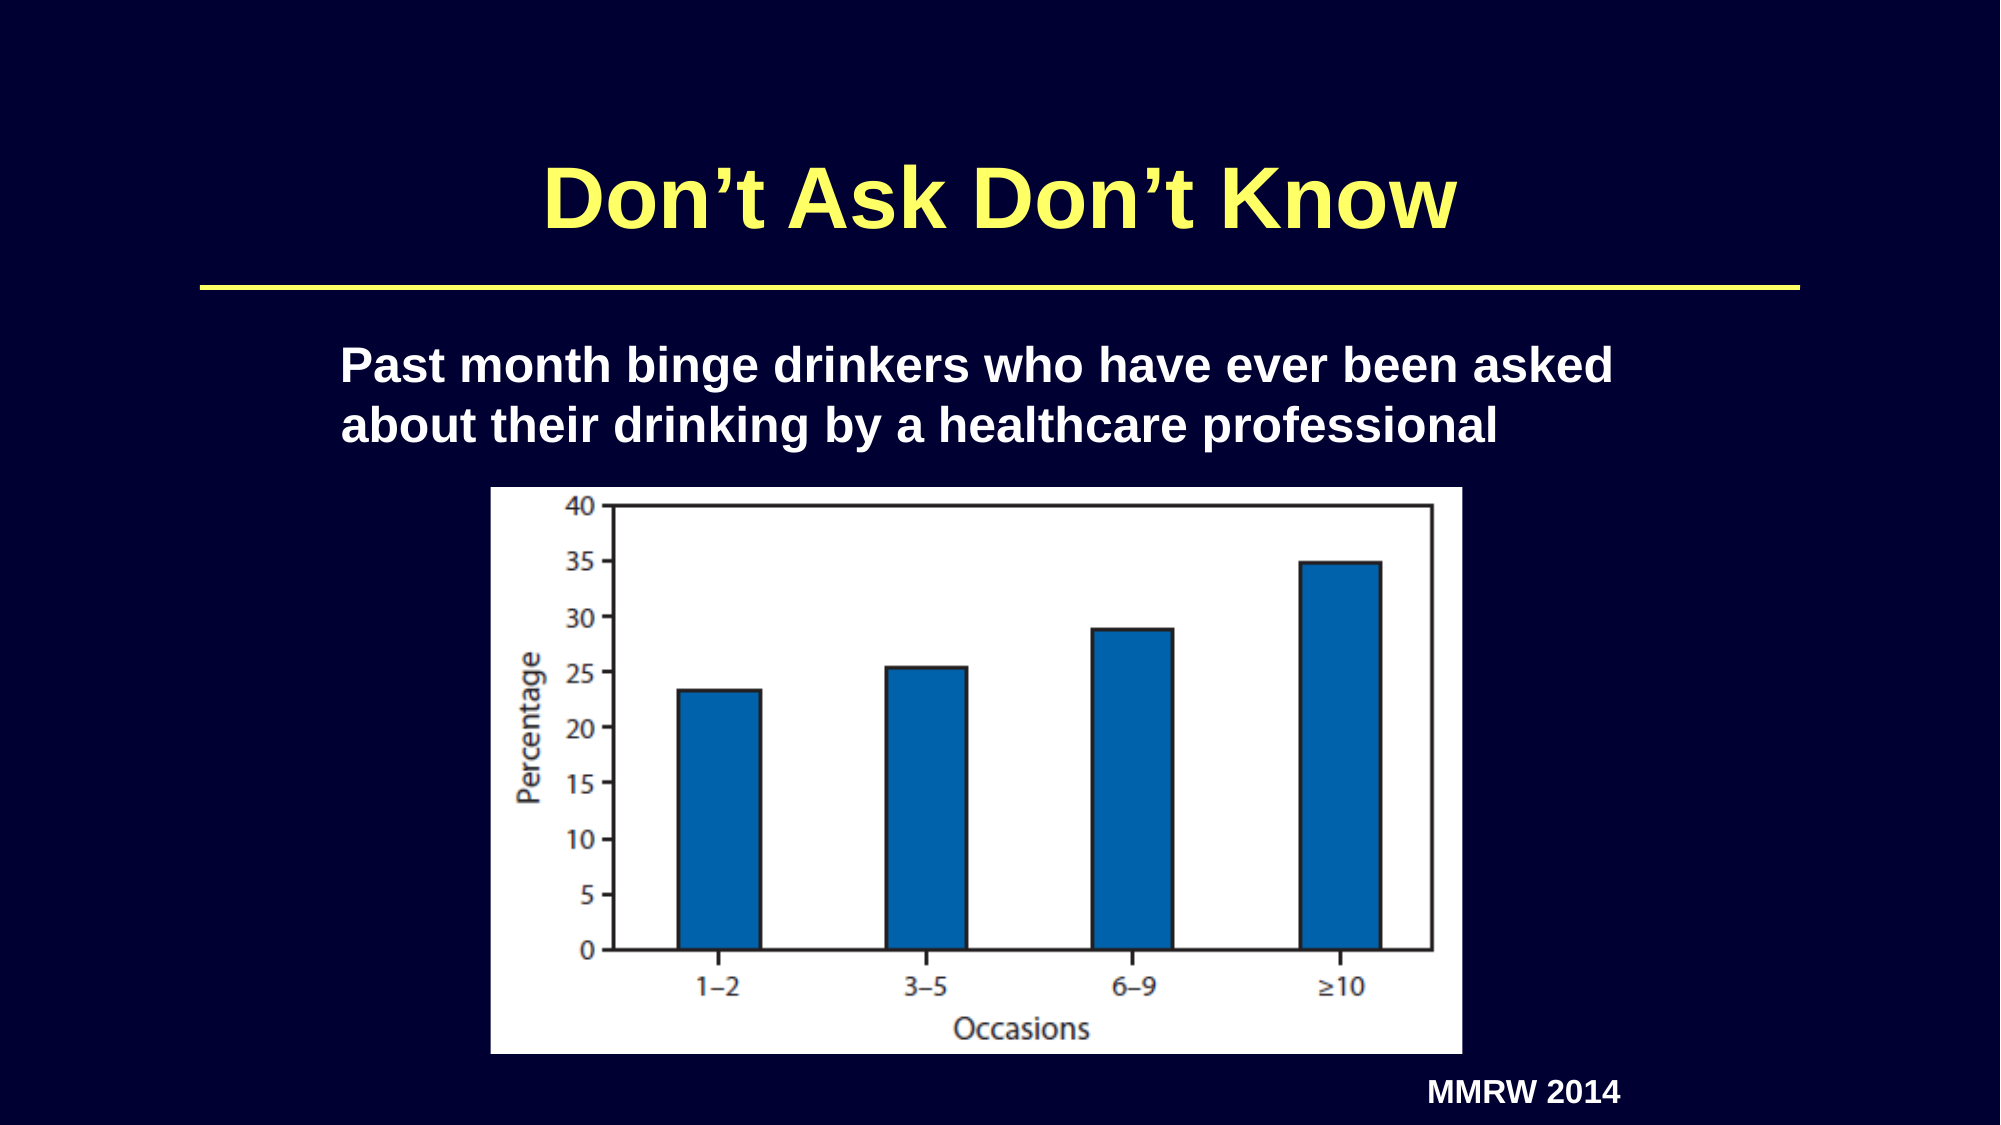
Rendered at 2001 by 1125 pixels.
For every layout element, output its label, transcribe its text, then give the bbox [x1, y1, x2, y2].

text_box MMRW 2014 [1412, 1062, 1713, 1118]
list Past month binge drinkers who have ever been asked about their drinking by a healthcare professional [324, 324, 1676, 488]
picture [490, 487, 1463, 1054]
title Don’t Ask Don’t Know [149, 99, 1851, 288]
